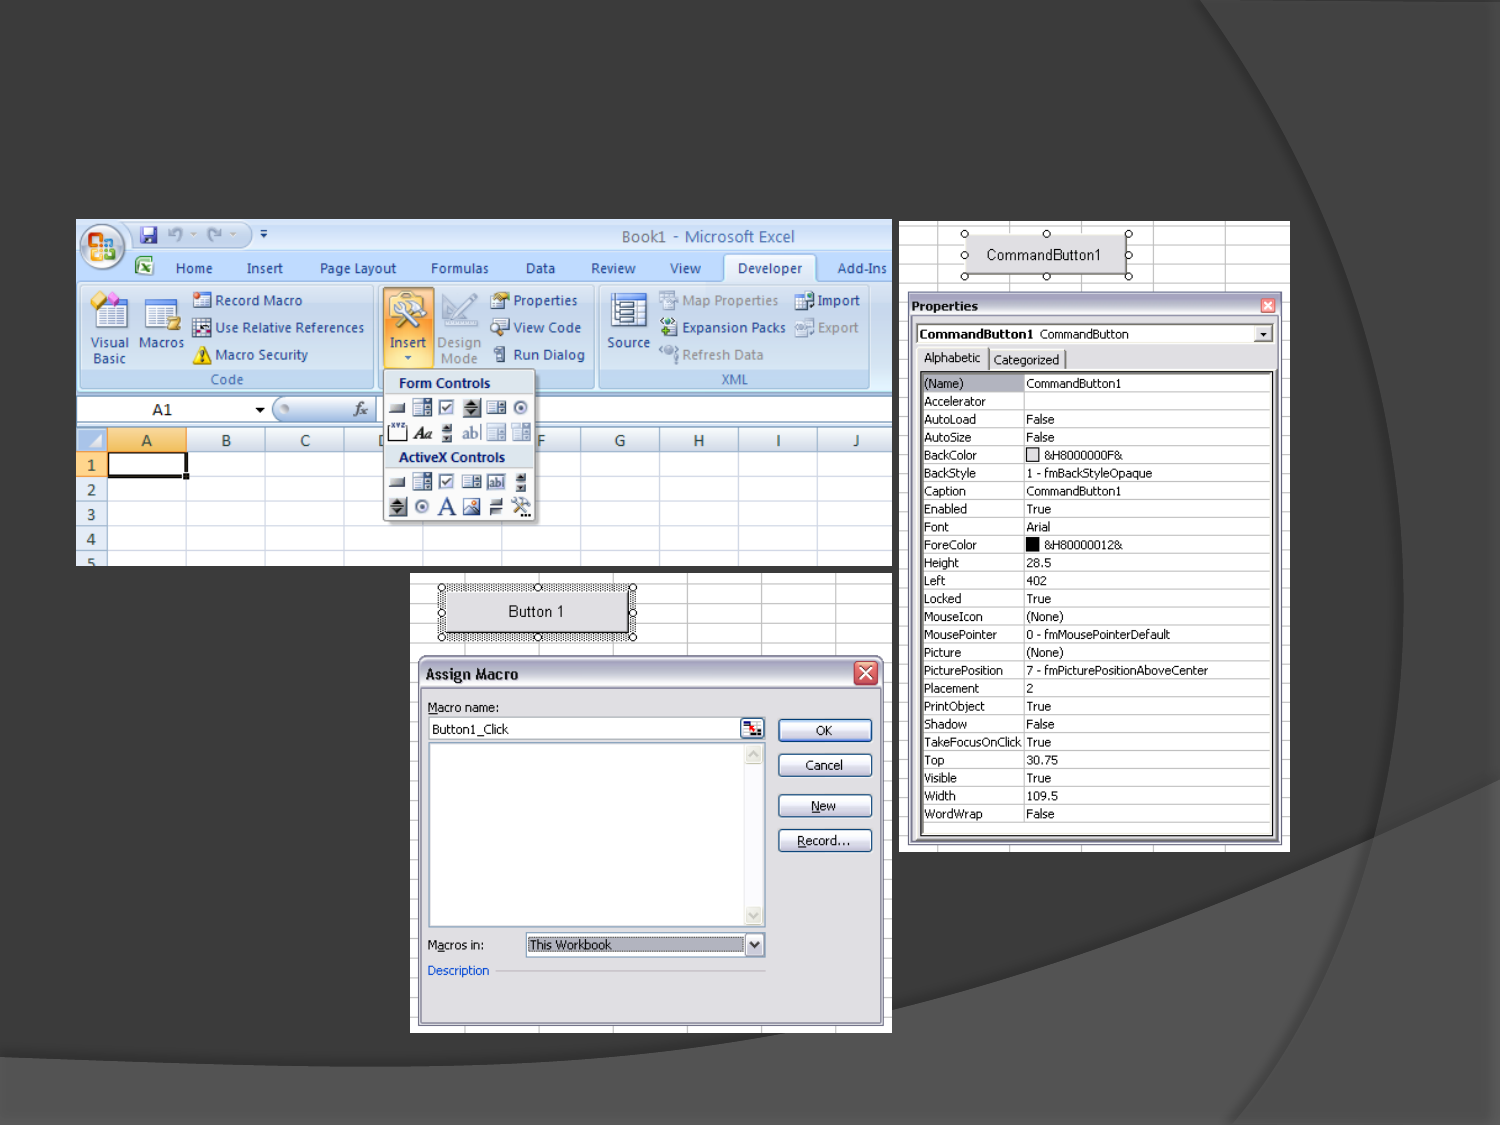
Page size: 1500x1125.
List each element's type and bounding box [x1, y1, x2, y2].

picture [76, 219, 892, 567]
picture [410, 573, 892, 1033]
picture [899, 220, 1290, 852]
